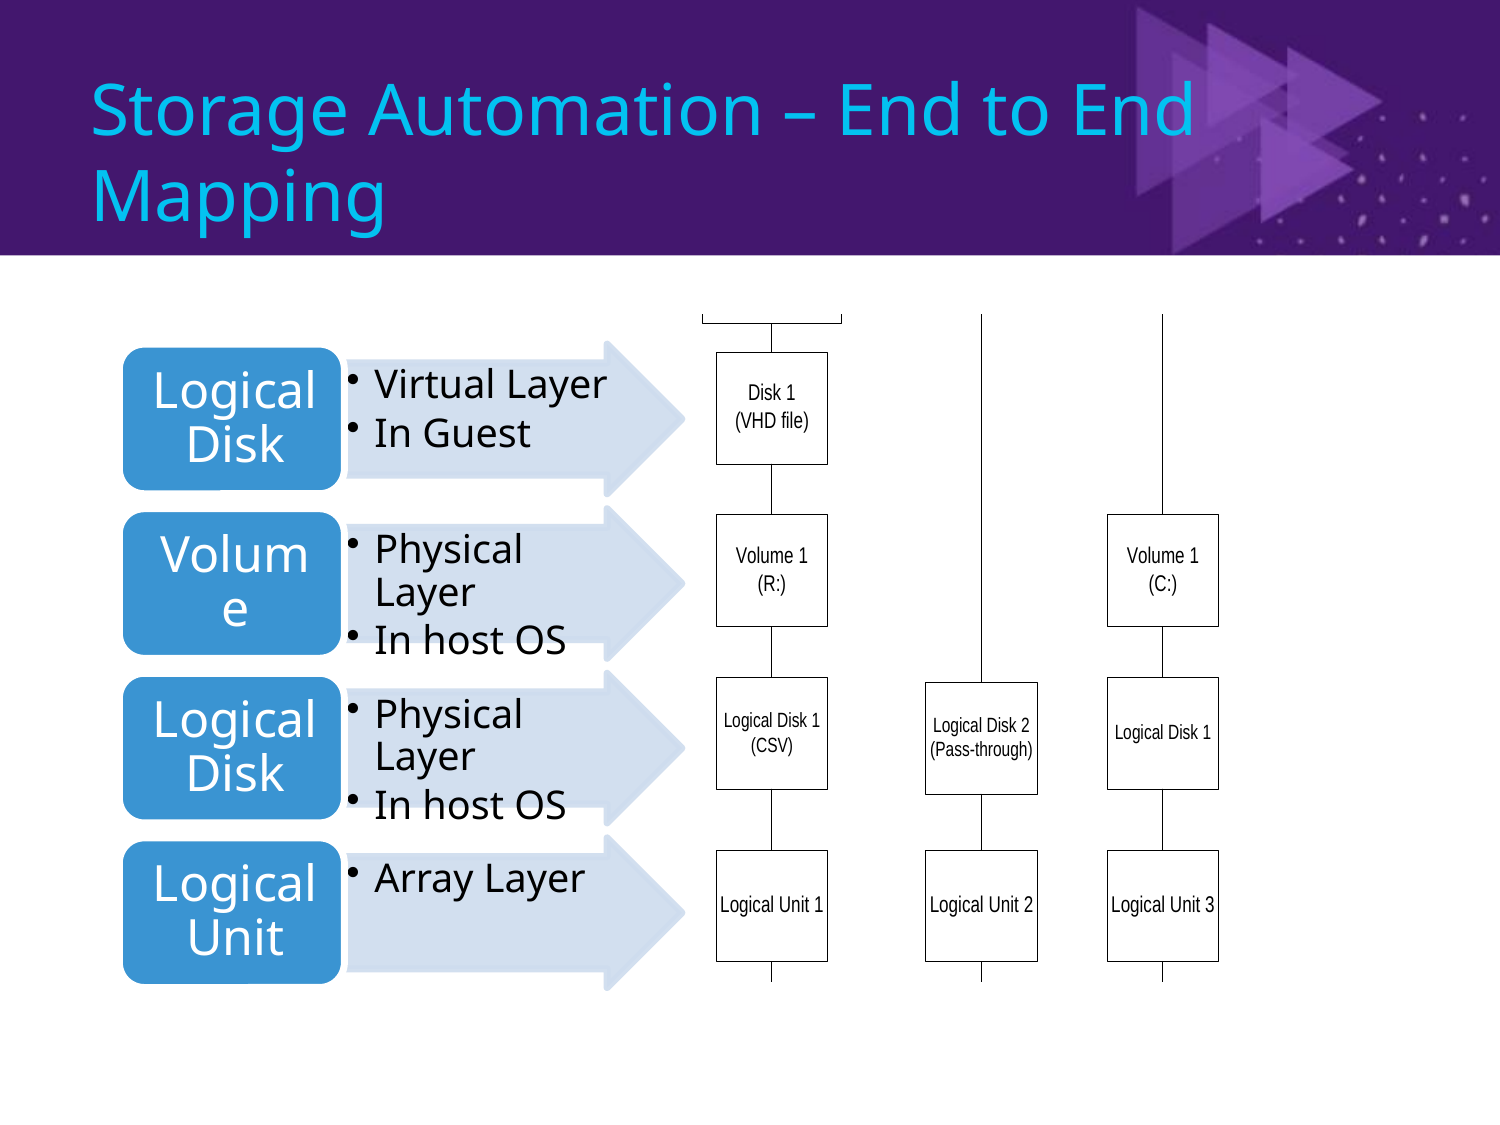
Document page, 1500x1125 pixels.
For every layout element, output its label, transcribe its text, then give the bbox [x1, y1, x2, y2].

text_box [119, 343, 683, 988]
picture [0, 0, 1500, 255]
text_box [569, 314, 1319, 982]
title Storage Automation – End to End Mapping [75, 56, 1425, 244]
